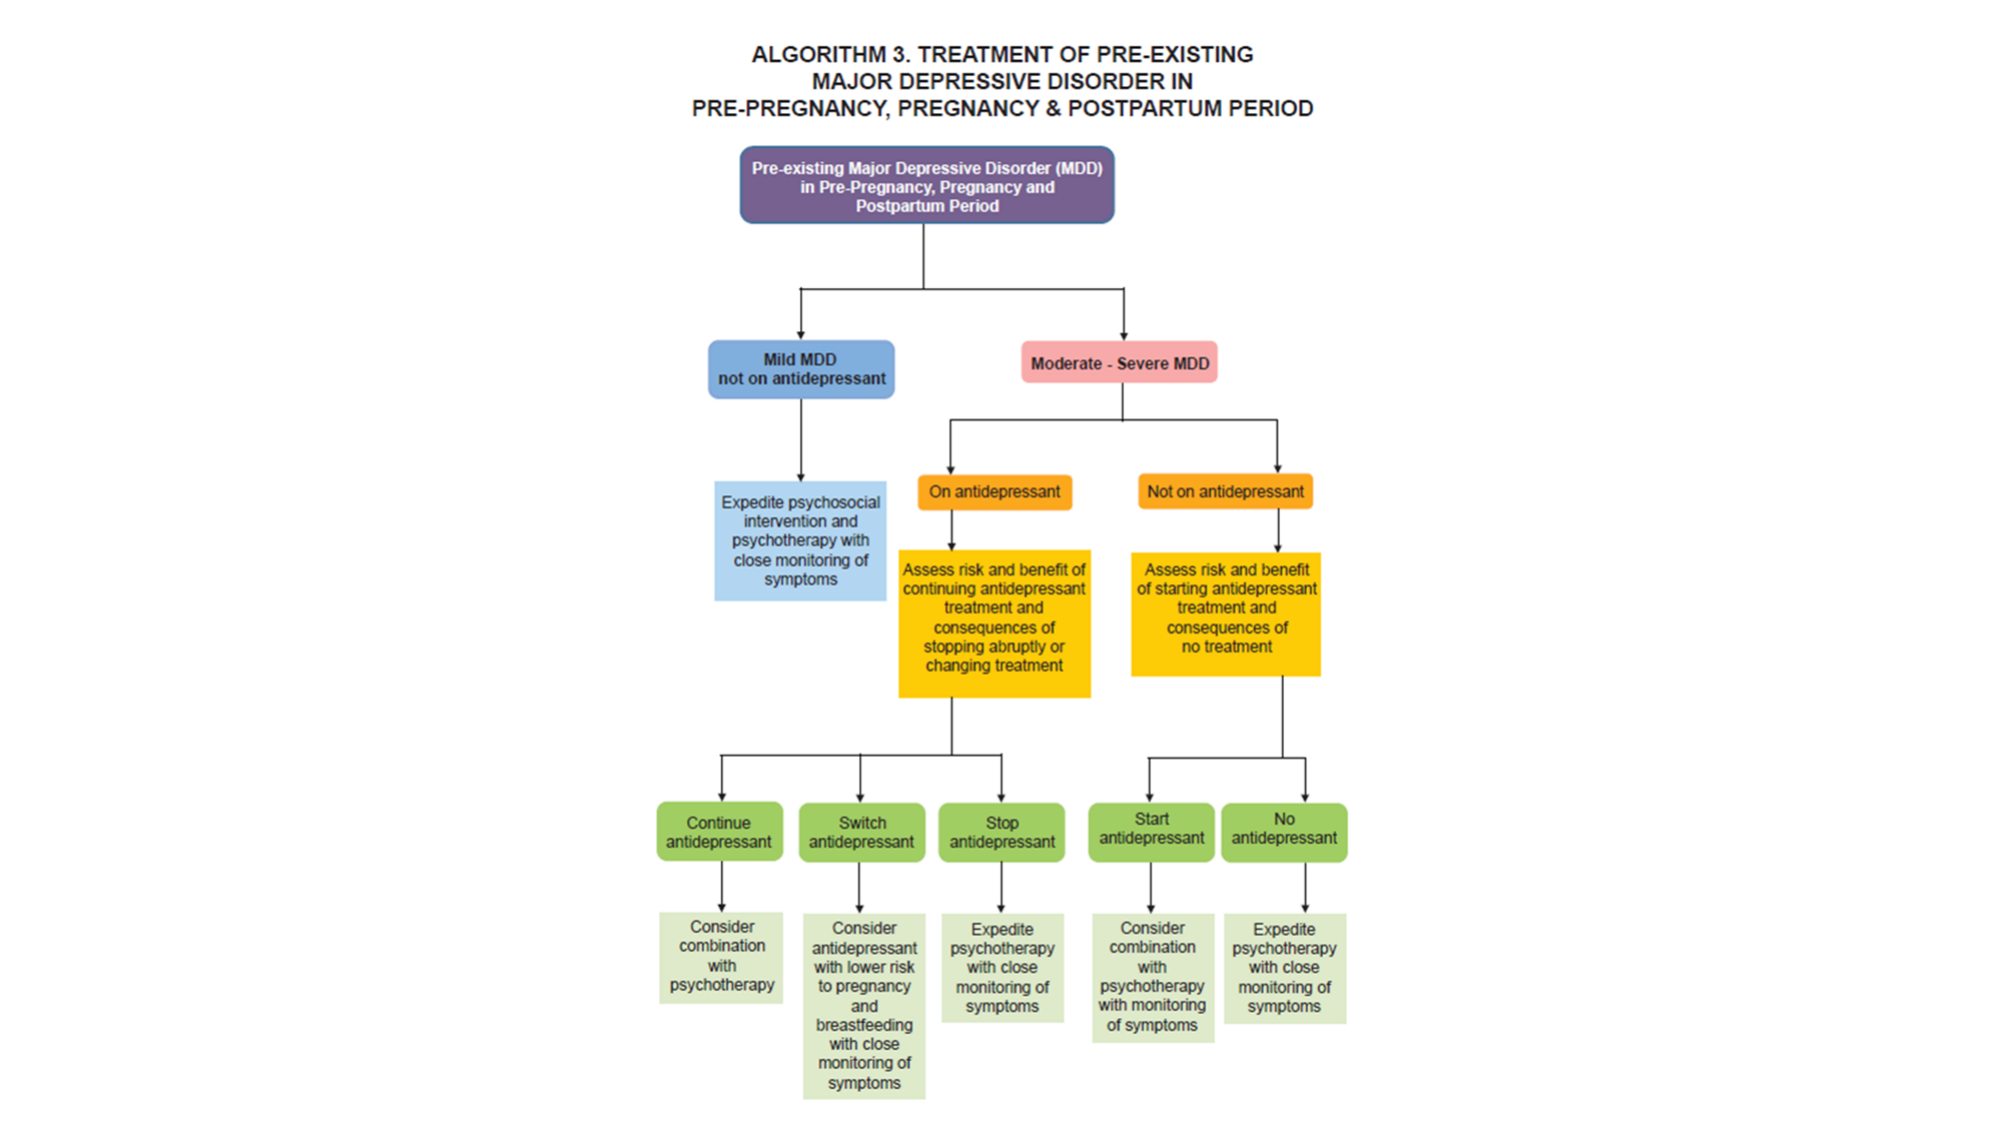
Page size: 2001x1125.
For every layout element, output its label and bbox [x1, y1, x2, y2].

picture [535, 32, 1465, 1125]
